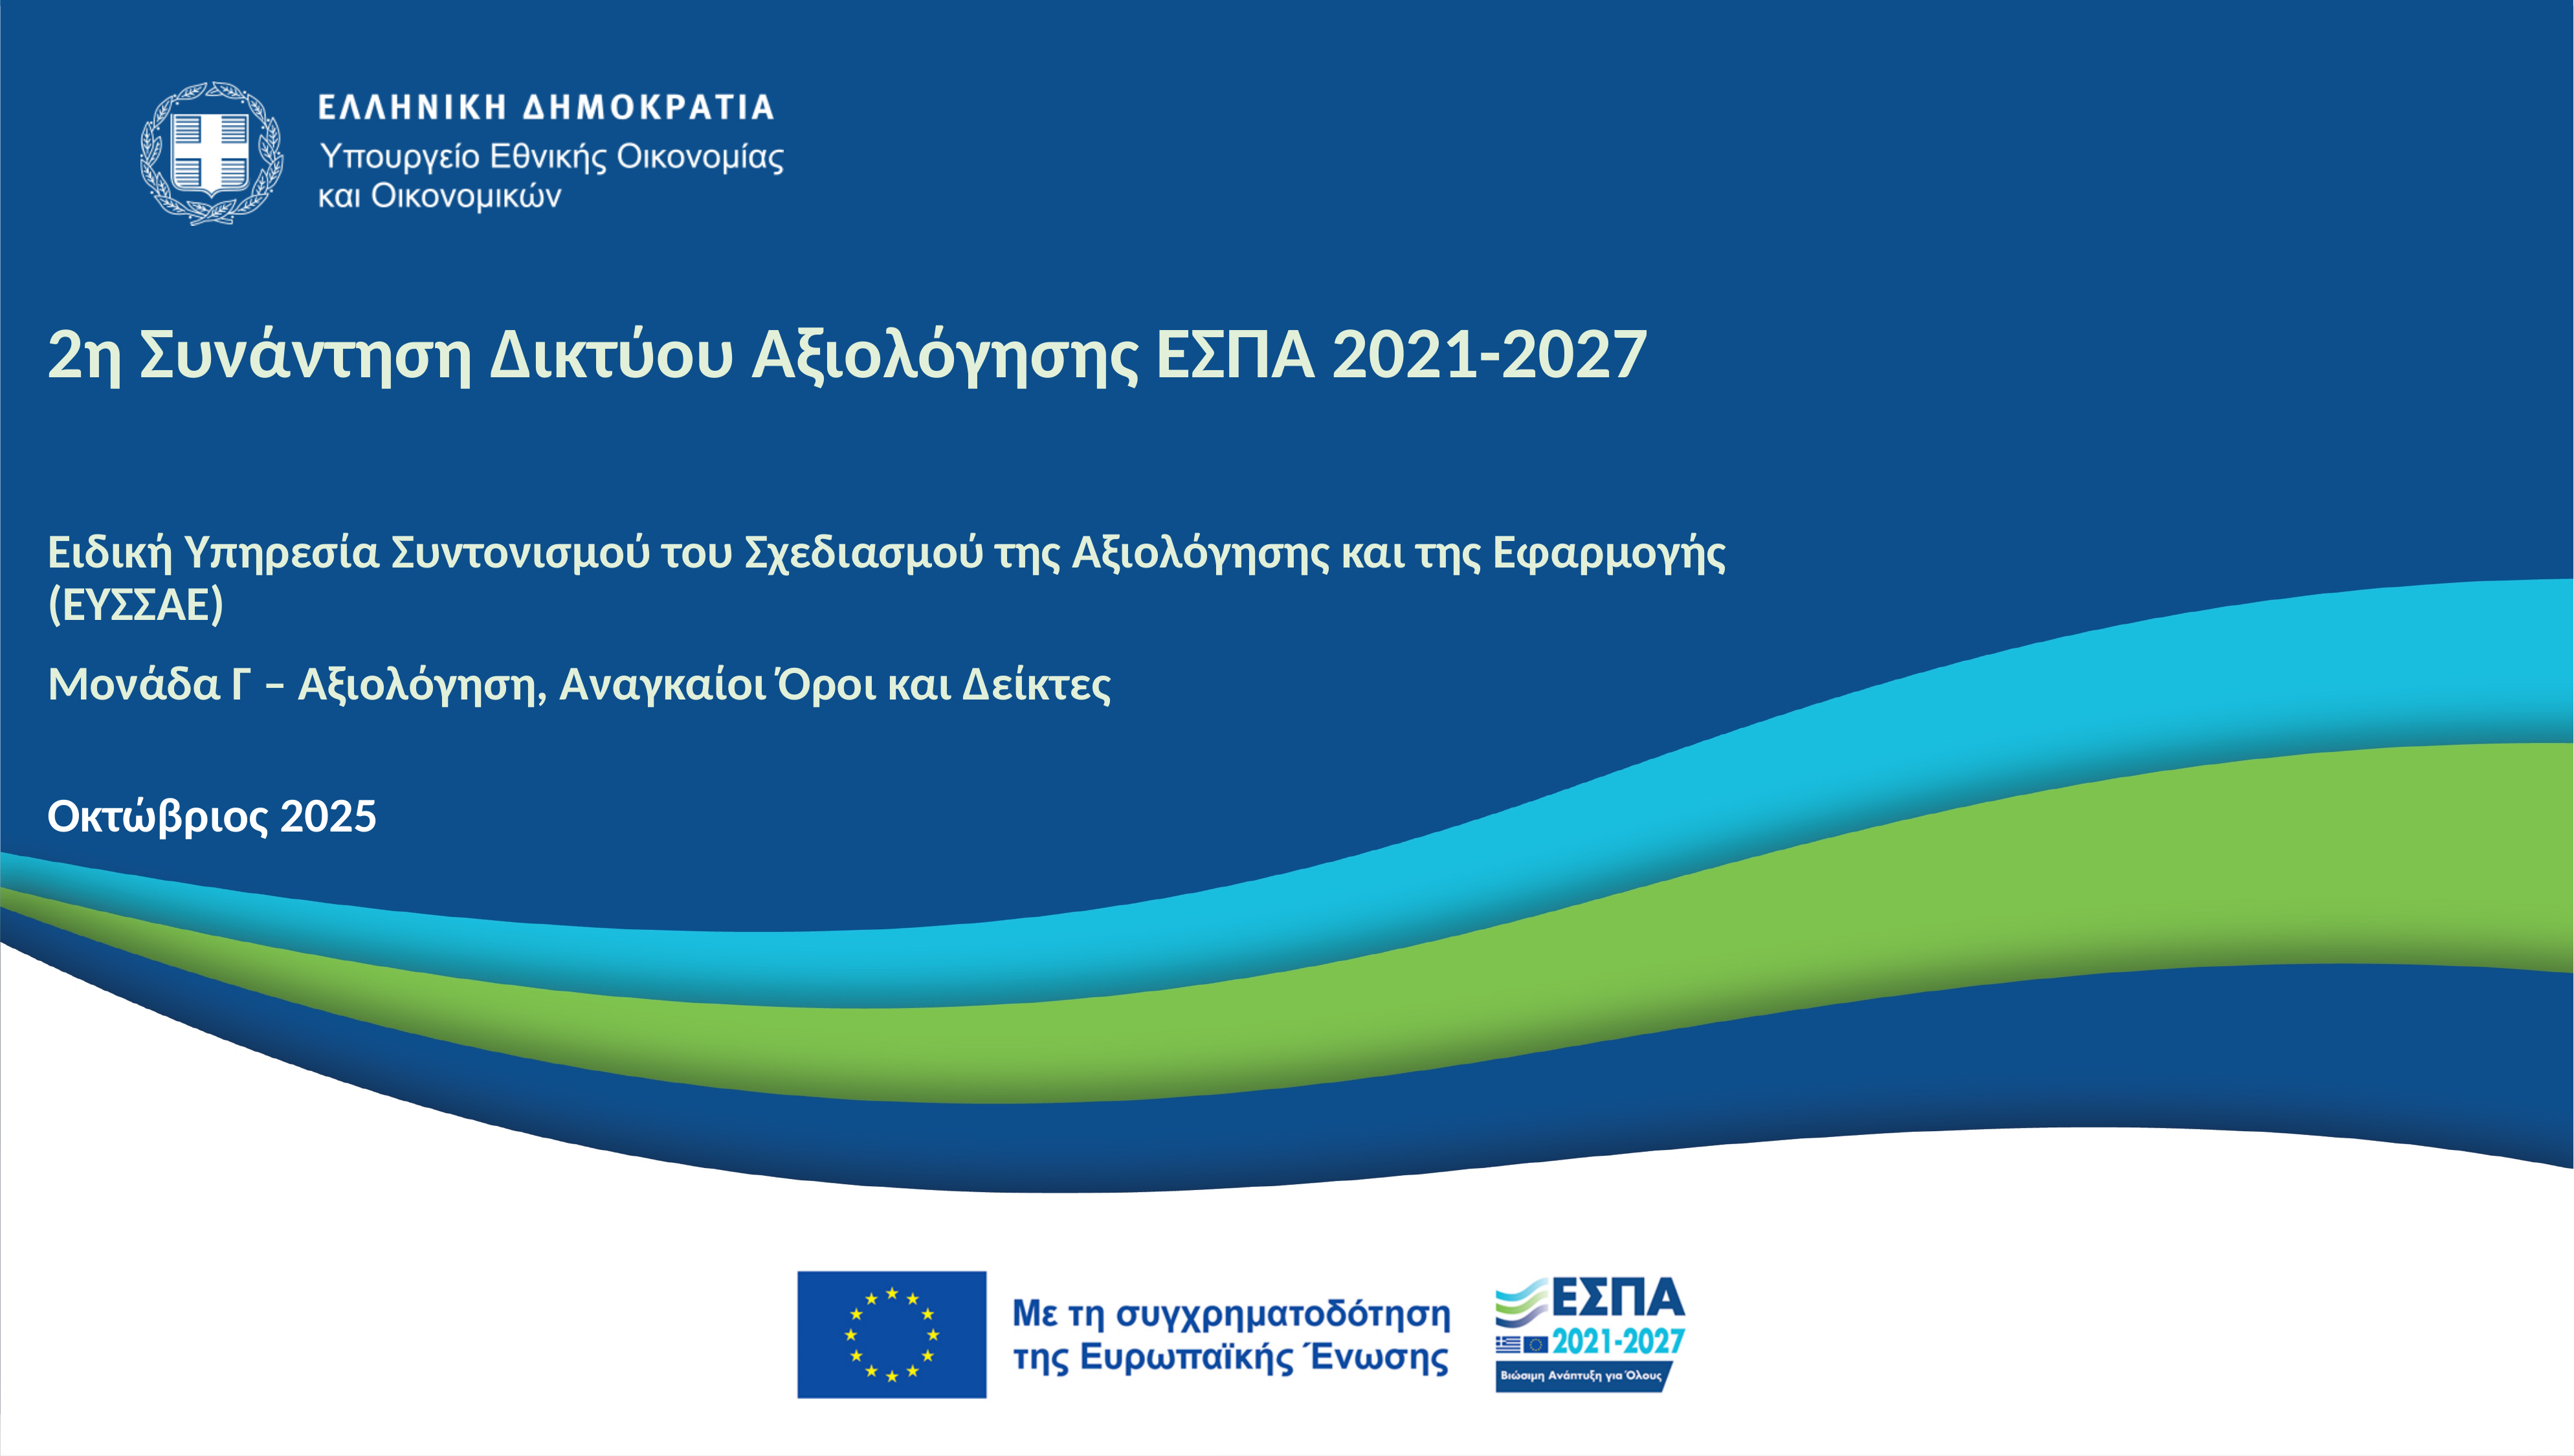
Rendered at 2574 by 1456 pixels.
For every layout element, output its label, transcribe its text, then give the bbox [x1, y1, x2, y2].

title 2η Συνάντηση Δικτύου Αξιολόγησης ΕΣΠΑ 2021-2027 [37, 204, 1968, 399]
subtitle Ειδική Υπηρεσία Συντονισμού του Σχεδιασμού της Αξιολόγησης και της Εφαρμογής (ΕΥΣΣΑΕ) Μονάδα Γ – Αξιολόγηση, Αναγκαίοι Όροι και Δείκτες Oκτώβριος 2025 [38, 521, 1902, 1376]
picture [0, 0, 2574, 1456]
